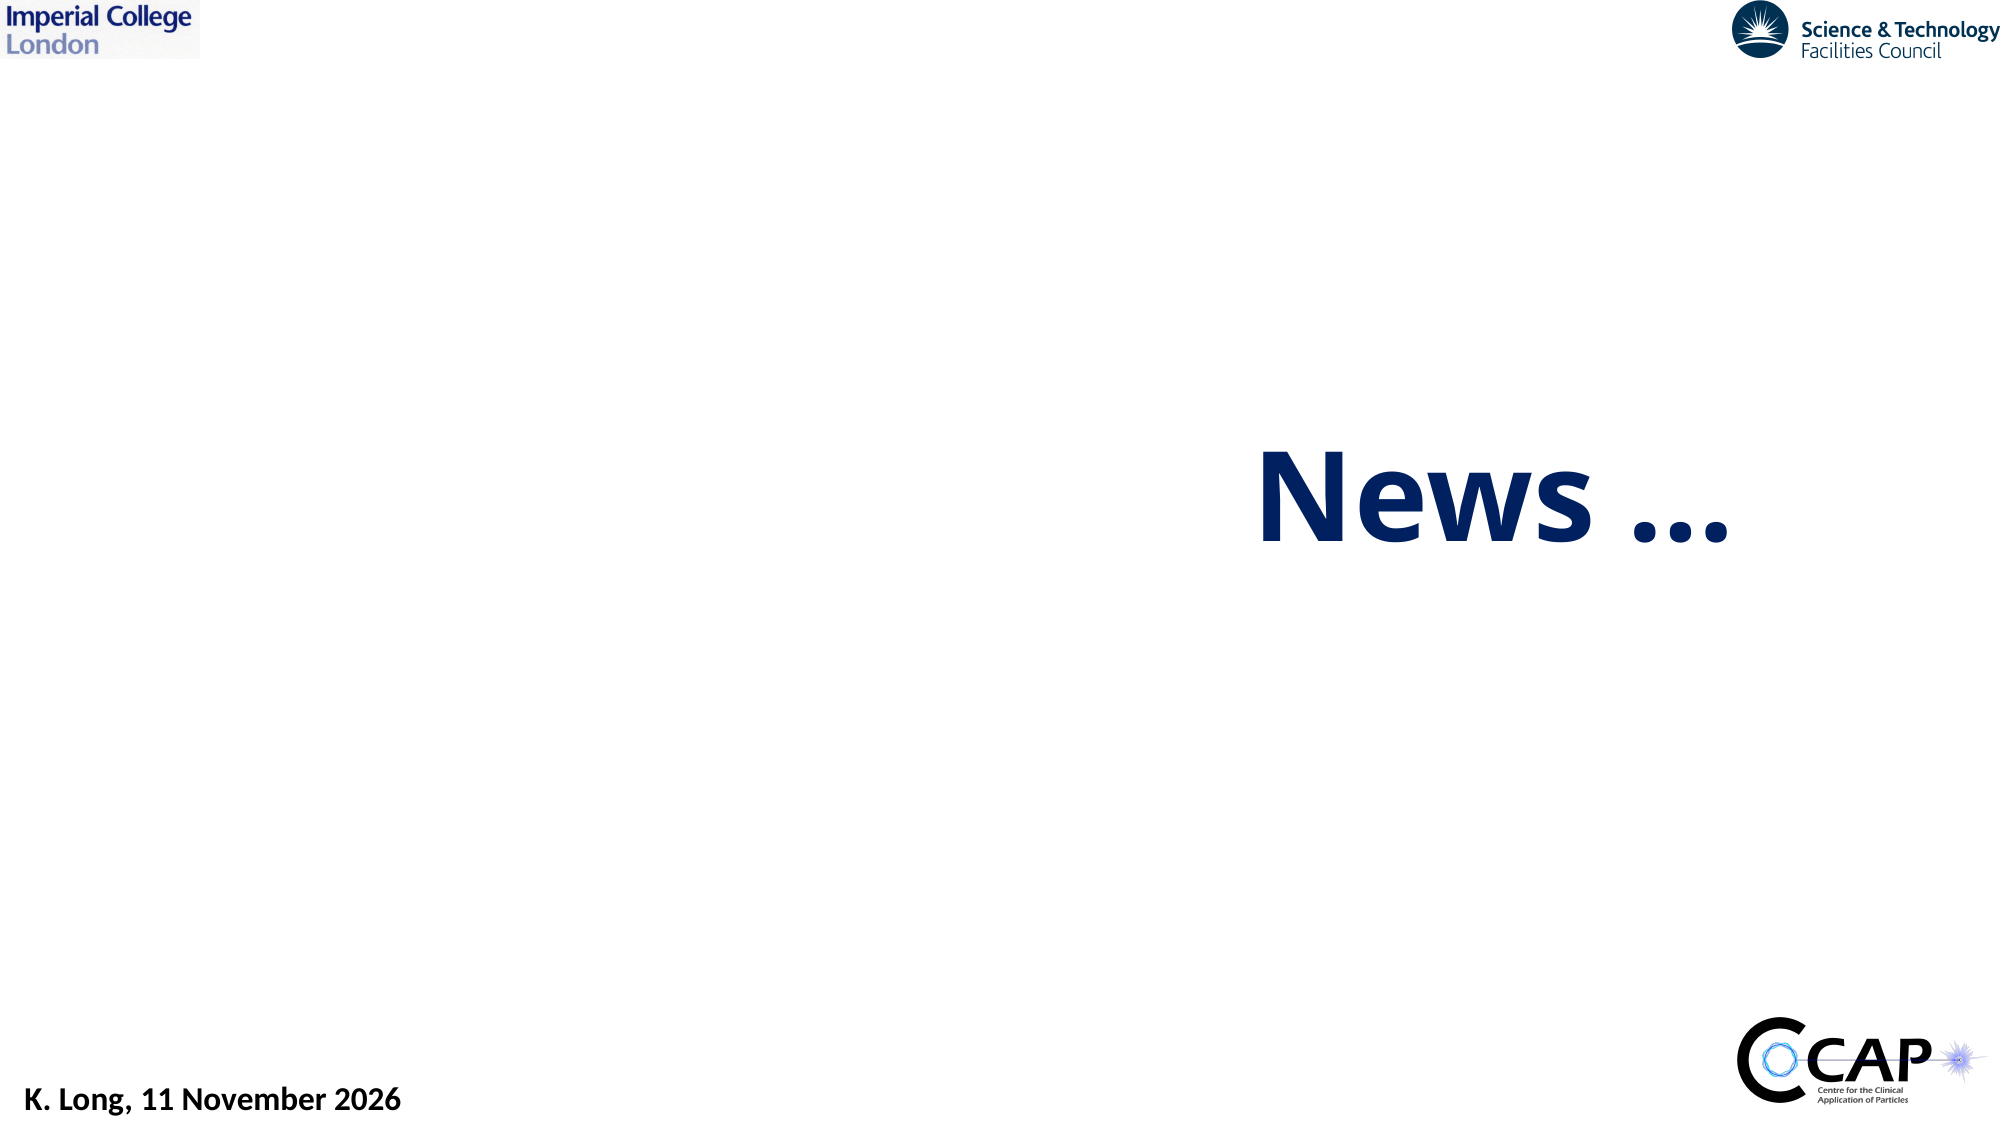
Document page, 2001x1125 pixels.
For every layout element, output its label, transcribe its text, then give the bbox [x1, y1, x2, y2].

picture [1731, 996, 2000, 1124]
picture [0, 0, 200, 59]
picture [1731, 0, 2000, 59]
title News … [249, 184, 1750, 576]
